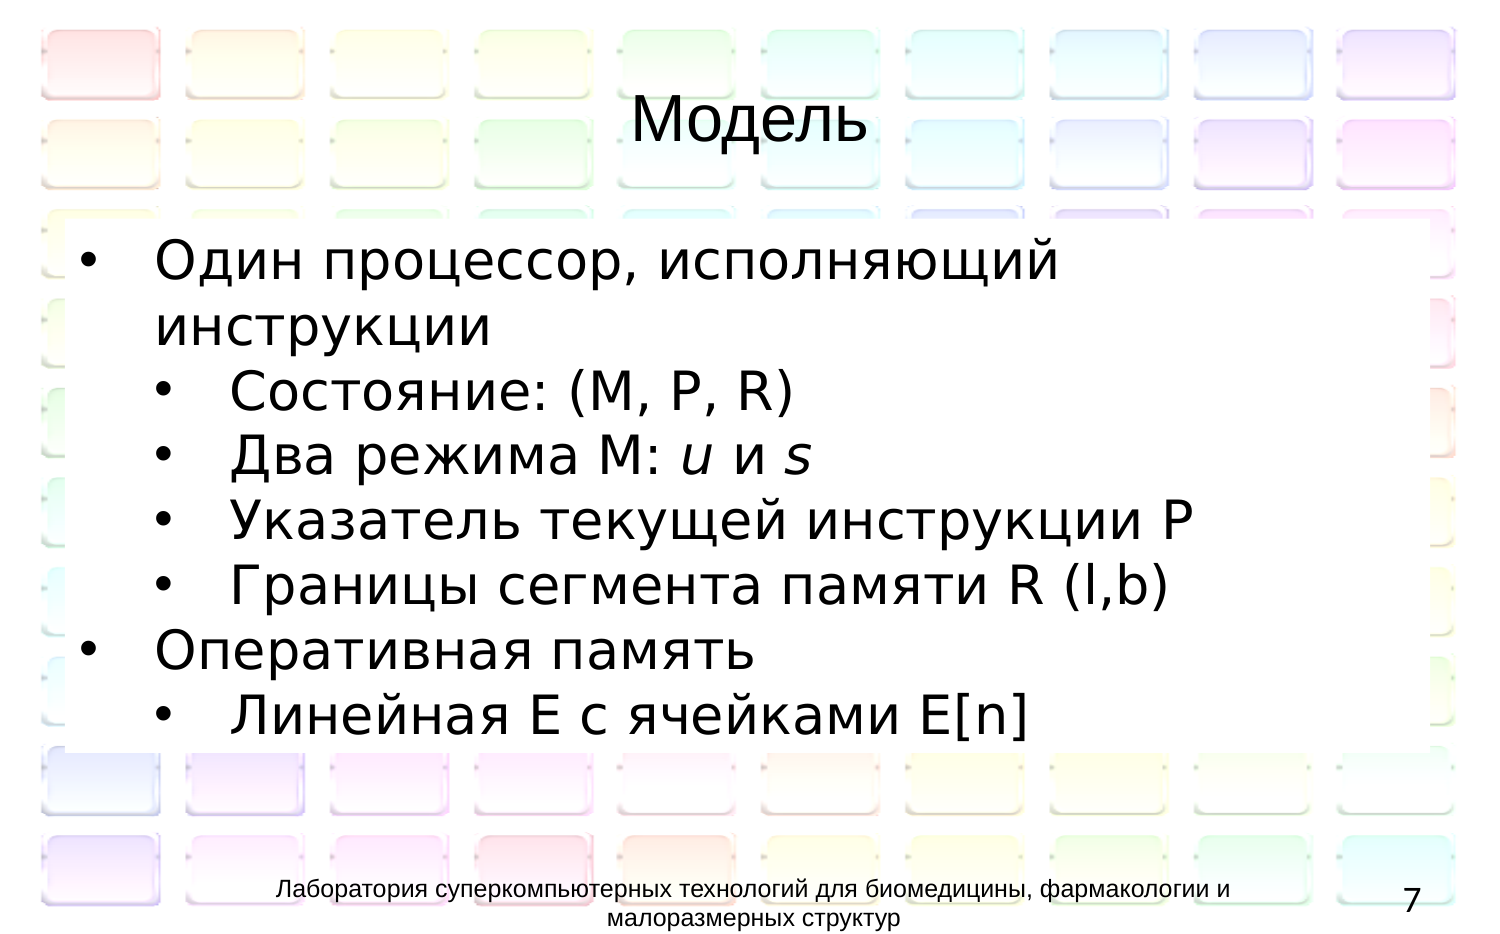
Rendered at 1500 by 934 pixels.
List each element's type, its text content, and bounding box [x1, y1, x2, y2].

text_box Лаборатория суперкомпьютерных технологий для биомедицины, фармакологии и малоразмерных структур [171, 864, 1338, 915]
picture [0, 0, 1500, 933]
text_box Один процессор, исполняющий инструкции Состояние: (M, P, R) Два режима M: u и s Указатель текущей инструкции P Границы сегмента памяти R (l,b) Оперативная память Линейная E с ячейками E[n] [64, 218, 1431, 753]
text_box Модель [75, 37, 1425, 193]
text_box 7 [1387, 868, 1473, 918]
